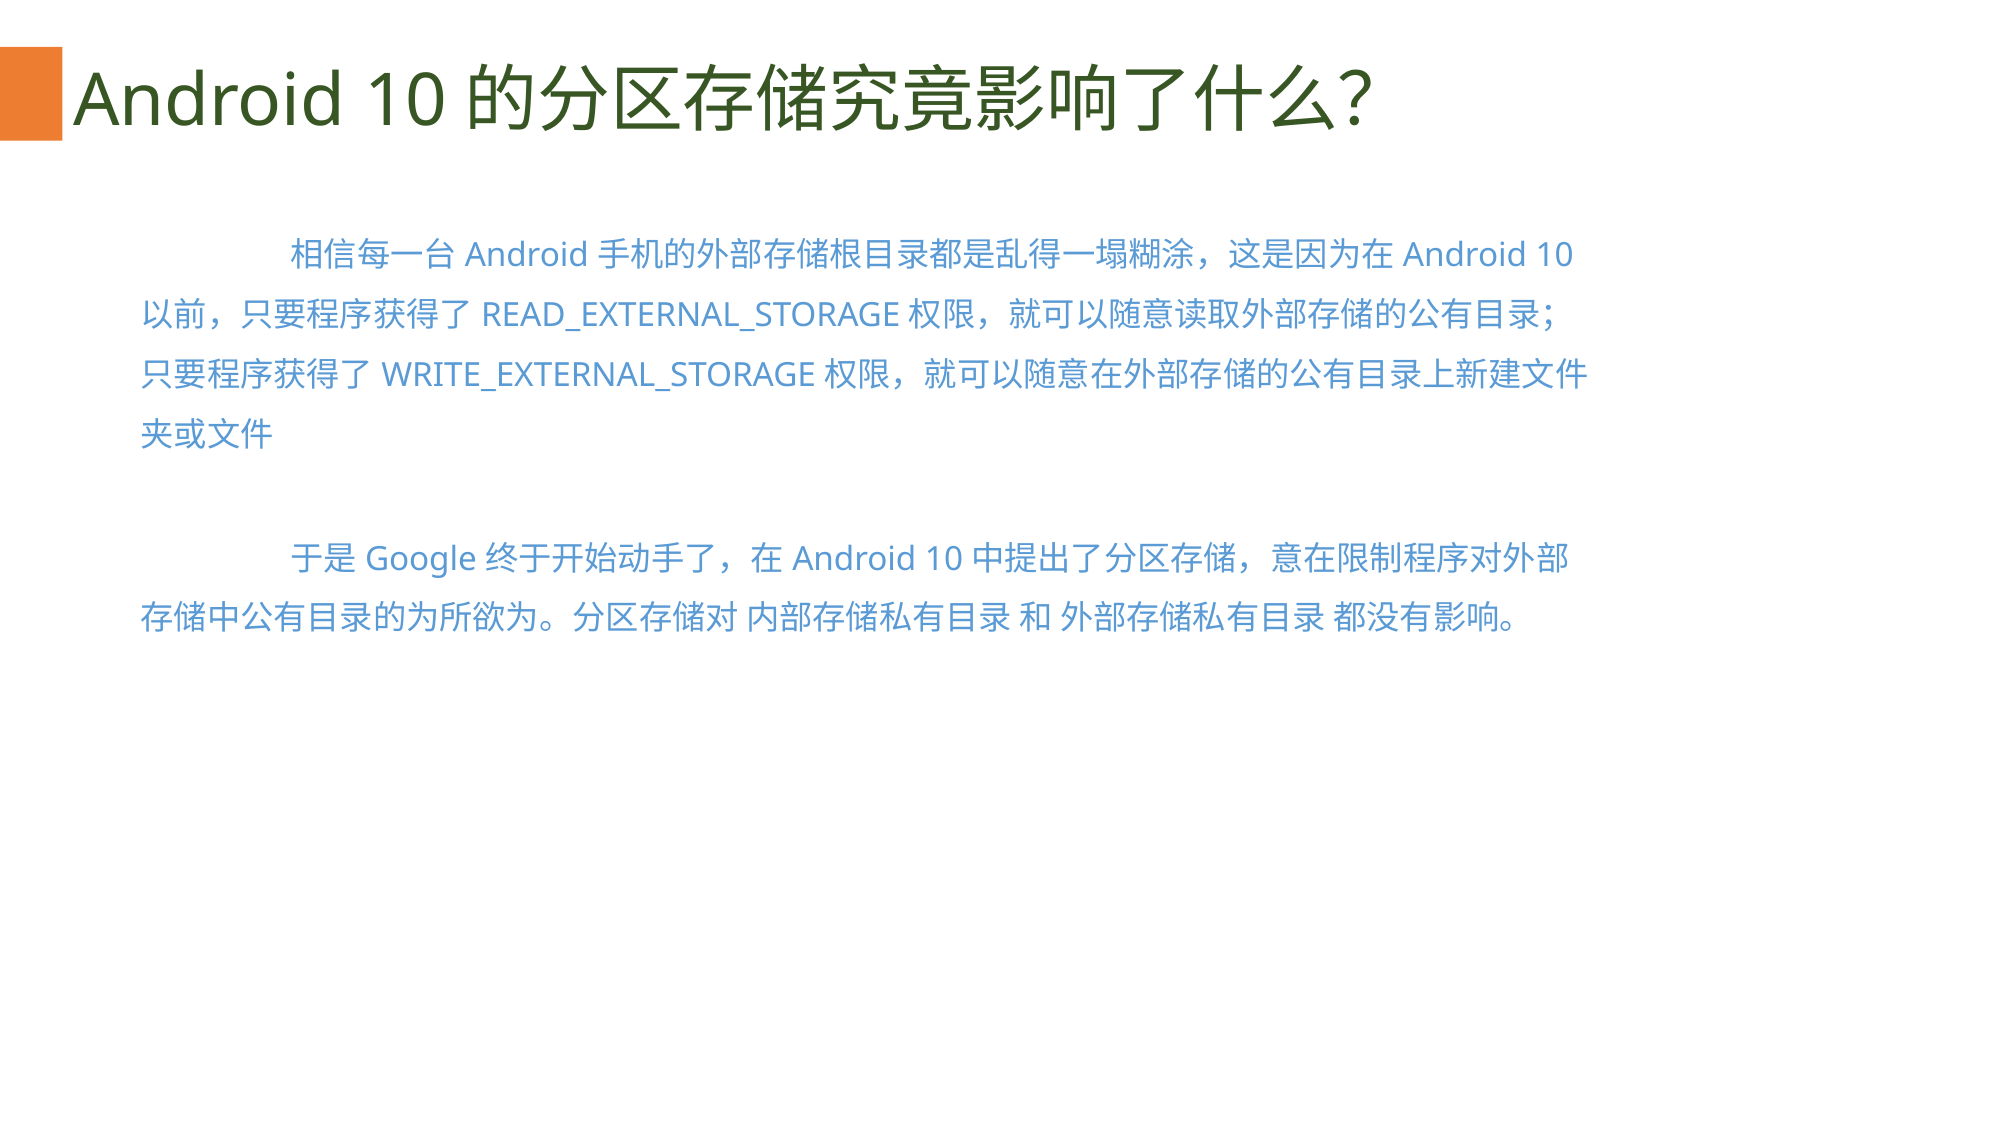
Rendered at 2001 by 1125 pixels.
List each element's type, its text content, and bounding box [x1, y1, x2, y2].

text_box 相信每一台Android手机的外部存储根目录都是乱得一塌糊涂，这是因为在Android 10以前，只要程序获得了READ_EXTERNAL_STORAGE权限，就可以随意读取外部存储的公有目录；只要程序获得了WRITE_EXTERNAL_STORAGE权限，就可以随意在外部存储的公有目录上新建文件夹或文件 [125, 206, 1607, 461]
text_box 于是Google终于开始动手了，在Android 10中提出了分区存储，意在限制程序对外部存储中公有目录的为所欲为。分区存储对 内部存储私有目录 和 外部存储私有目录 都没有影响。 [125, 509, 1607, 644]
text_box Android 10的分区存储究竟影响了什么？ [62, 47, 1938, 144]
